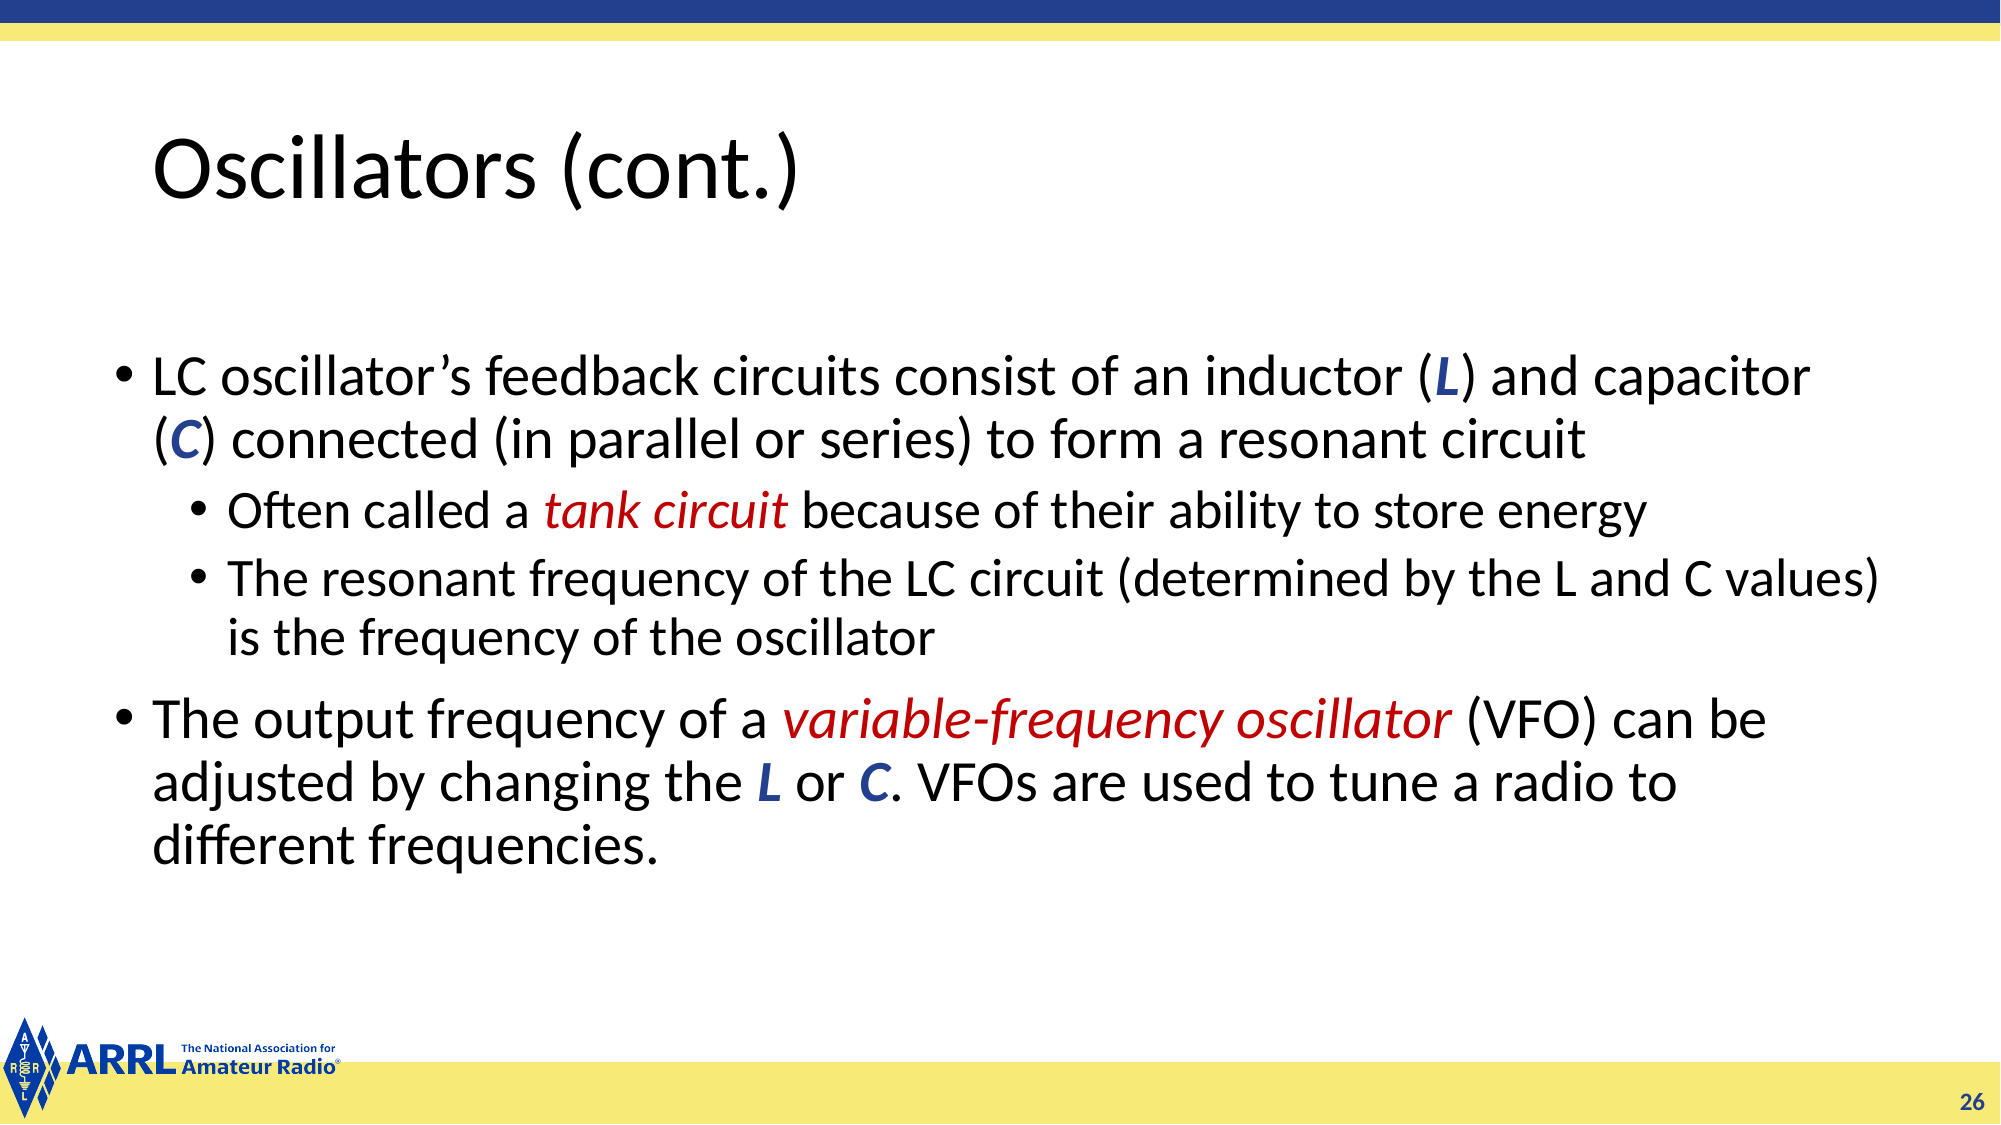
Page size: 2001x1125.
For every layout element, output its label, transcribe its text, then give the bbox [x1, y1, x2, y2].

title Oscillators (cont.) [137, 59, 1863, 278]
list LC oscillator’s feedback circuits consist of an inductor (L) and capacitor (C) connected (in parallel or series) to form a resonant circuit Often called a tank circuit because of their ability to store energy The resonant frequency of the LC circuit (determined by the L and C values) is the frequency of the oscillator The output frequency of a variable-frequency oscillator (VFO) can be adjusted by changing the L or C. VFOs are used to tune a radio to different frequencies. [99, 337, 1900, 1075]
picture [1, 1015, 342, 1121]
